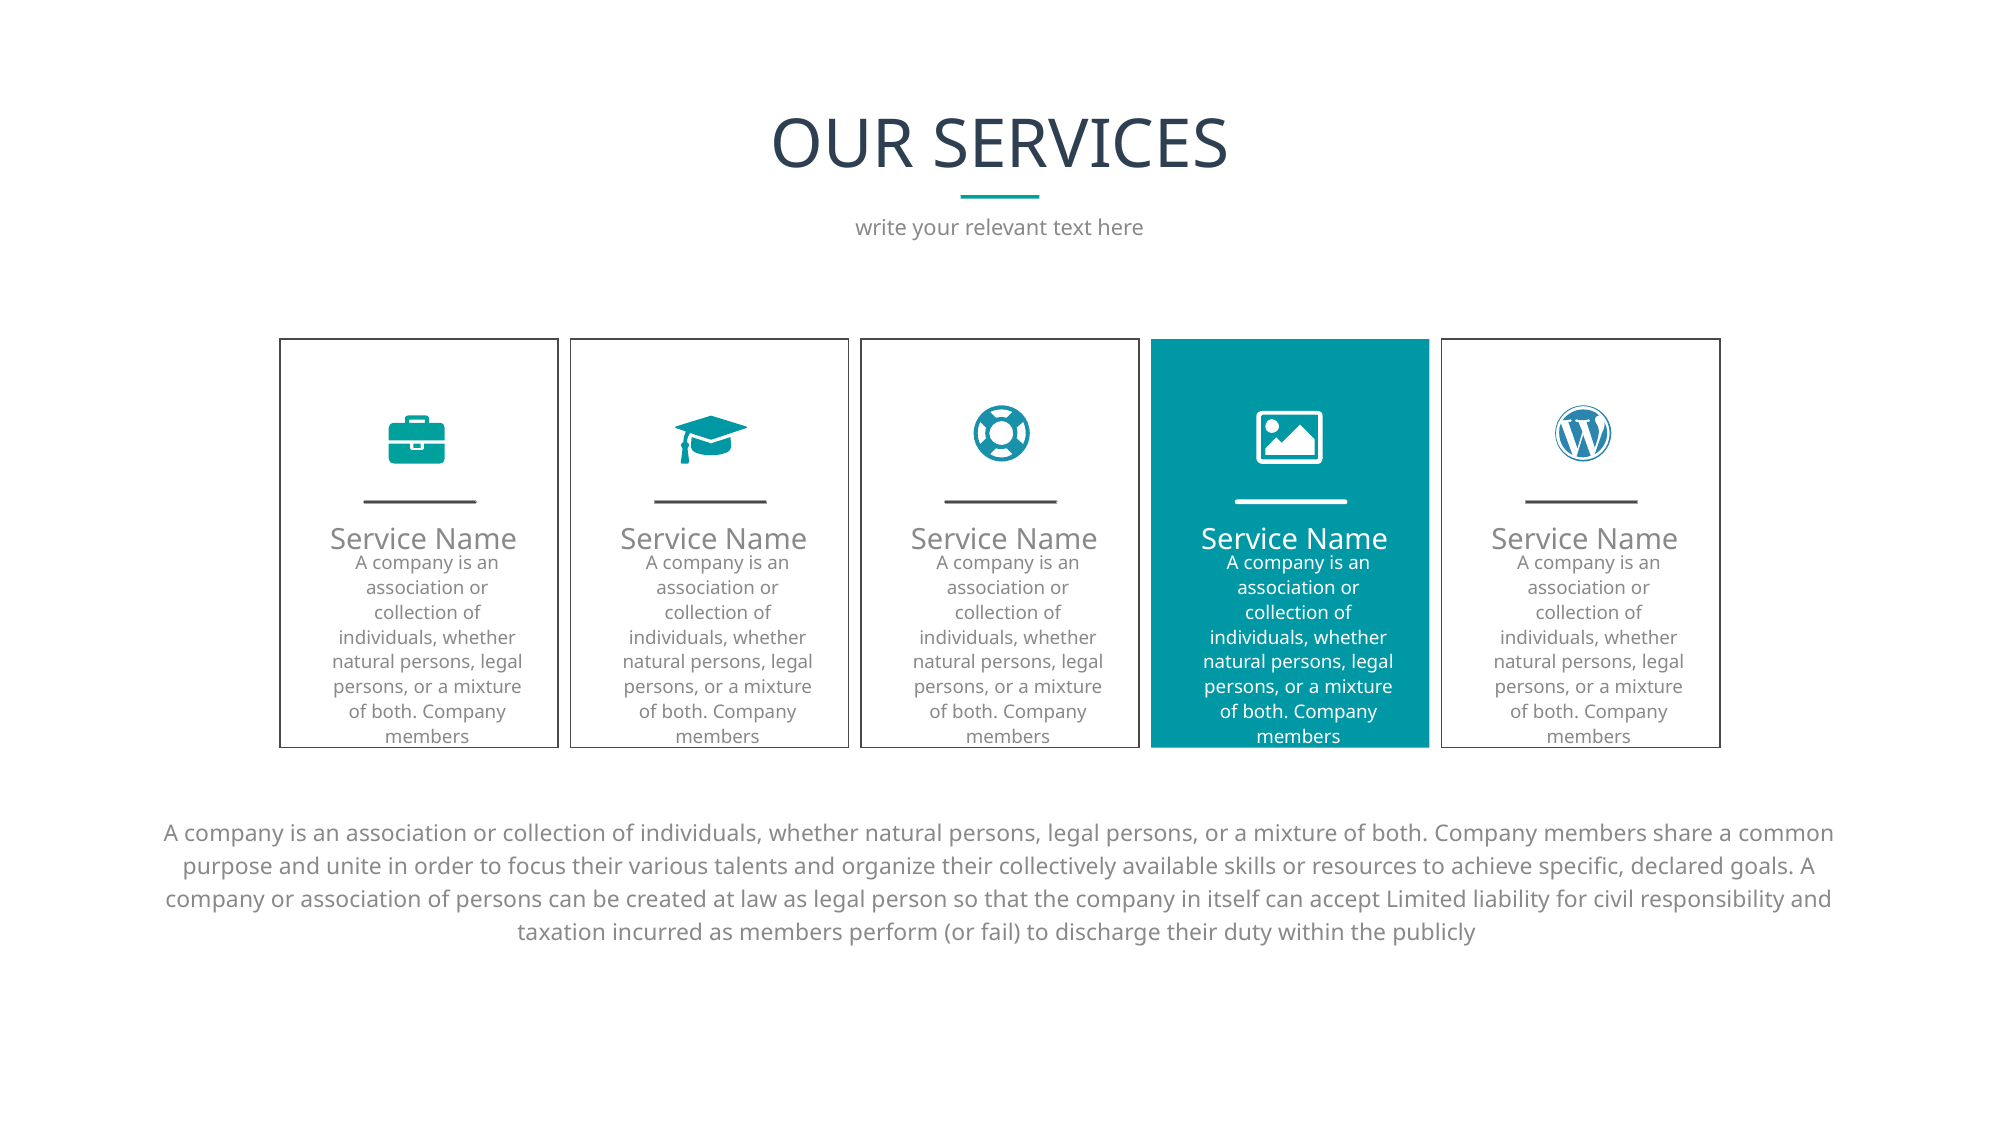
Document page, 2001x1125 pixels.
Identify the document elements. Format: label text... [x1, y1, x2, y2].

text_box A company is an association or collection of individuals, whether natural persons, legal persons, or a mixture of both. Company members [1472, 564, 1691, 732]
text_box [1256, 410, 1323, 464]
text_box [1555, 405, 1612, 462]
text_box [570, 339, 849, 748]
text_box [388, 415, 445, 441]
text_box A company is an association or collection of individuals, whether natural persons, legal persons, or a mixture of both. Company members [601, 564, 820, 732]
text_box Service Name [1466, 516, 1697, 558]
text_box Service Name [1181, 516, 1400, 558]
text_box A company is an association or collection of individuals, whether natural persons, legal persons, or a mixture of both. Company members share a common purpose and unite in order to focus their various talents and organize their collectively available skills or resources to achieve specific, declared goals. A company or association of persons can be created at law as legal person so that the company in itself can accept Limited liability for civil responsibility and taxation incurred as members perform (or fail) to discharge their duty within the publicly [141, 809, 1859, 980]
text_box [280, 339, 559, 748]
text_box [654, 500, 767, 504]
title OUR SERVICES [249, 101, 1750, 190]
text_box [860, 339, 1139, 748]
text_box [1151, 339, 1430, 748]
list write your relevant text here [249, 210, 1750, 252]
text_box A company is an association or collection of individuals, whether natural persons, legal persons, or a mixture of both. Company members [310, 564, 529, 732]
text_box Service Name [300, 516, 540, 558]
text_box Service Name [885, 516, 1116, 558]
text_box [1441, 339, 1720, 748]
text_box [363, 500, 477, 504]
text_box A company is an association or collection of individuals, whether natural persons, legal persons, or a mixture of both. Company members [891, 564, 1110, 732]
text_box [675, 415, 747, 464]
text_box [1234, 499, 1348, 505]
text_box [944, 500, 1058, 504]
text_box Service Name [595, 516, 825, 558]
text_box [388, 443, 445, 464]
text_box [1525, 500, 1638, 504]
text_box A company is an association or collection of individuals, whether natural persons, legal persons, or a mixture of both. Company members [1181, 564, 1400, 732]
text_box [973, 405, 1030, 462]
